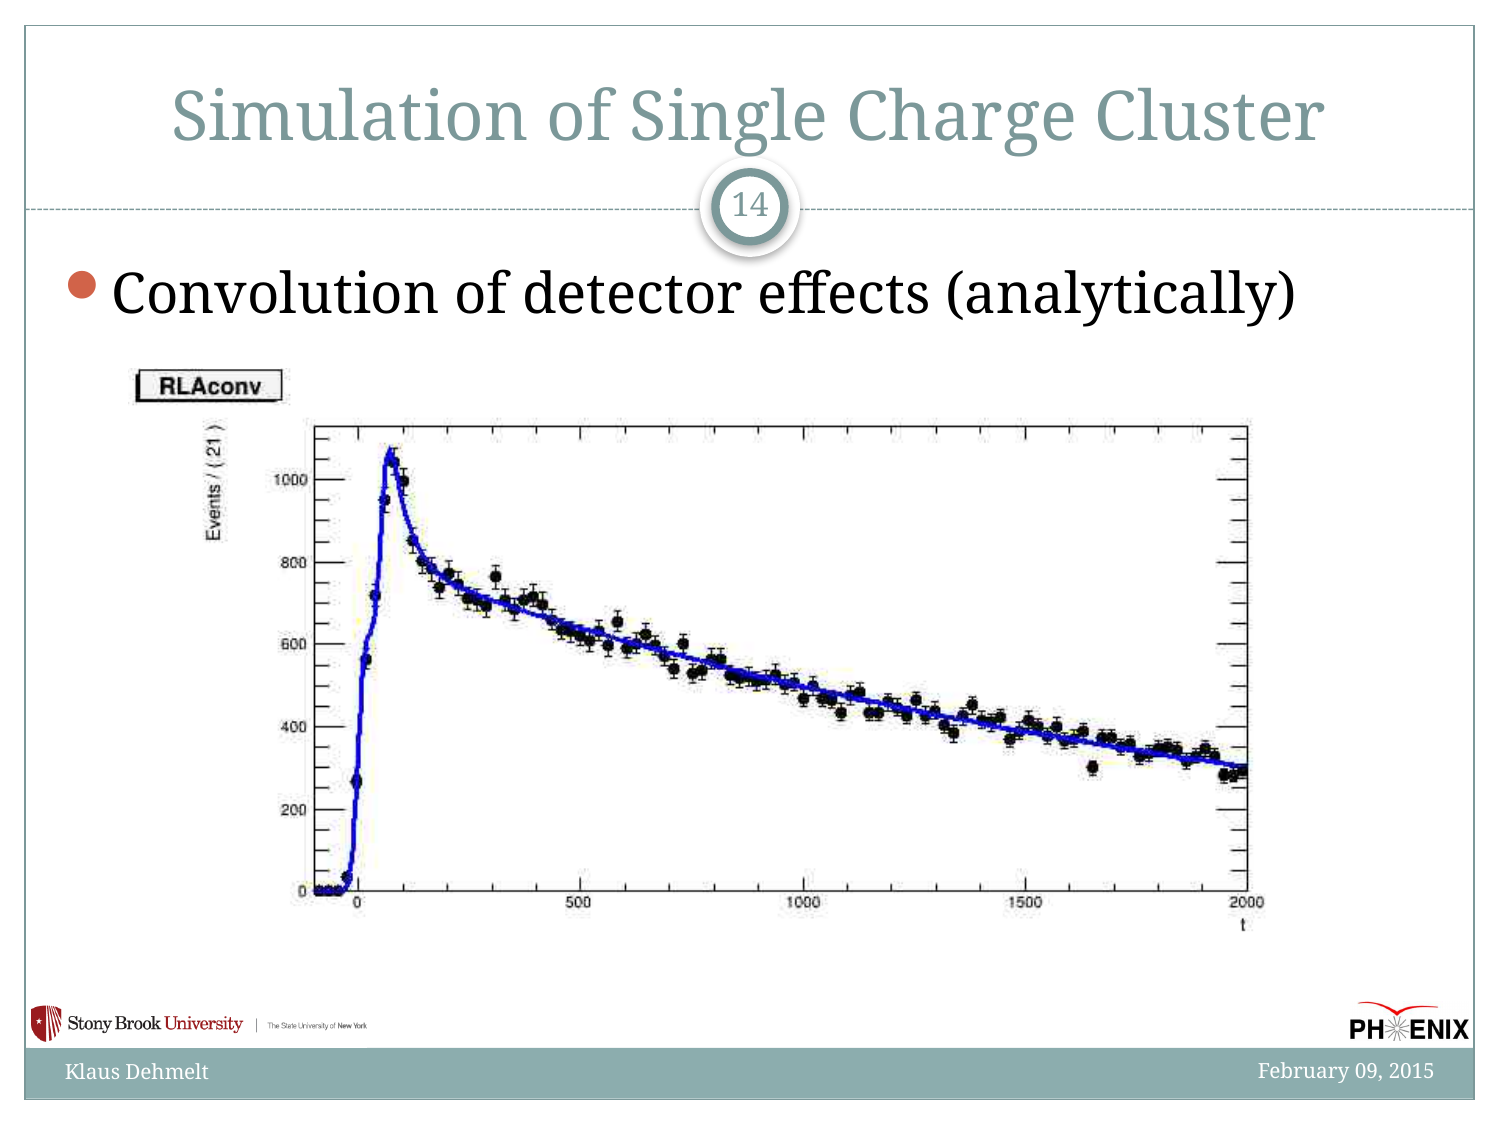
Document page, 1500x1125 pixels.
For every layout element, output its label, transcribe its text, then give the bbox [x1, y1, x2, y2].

list Convolution of detector effects (analytically) [49, 249, 1450, 1005]
slide_number 14 [712, 169, 788, 243]
picture [30, 994, 367, 1048]
title Simulation of Single Charge Cluster [49, 37, 1450, 162]
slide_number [950, 1050, 1450, 1111]
picture [1350, 1001, 1469, 1041]
picture [127, 368, 1373, 951]
footer Klaus Dehmelt [50, 1051, 638, 1112]
